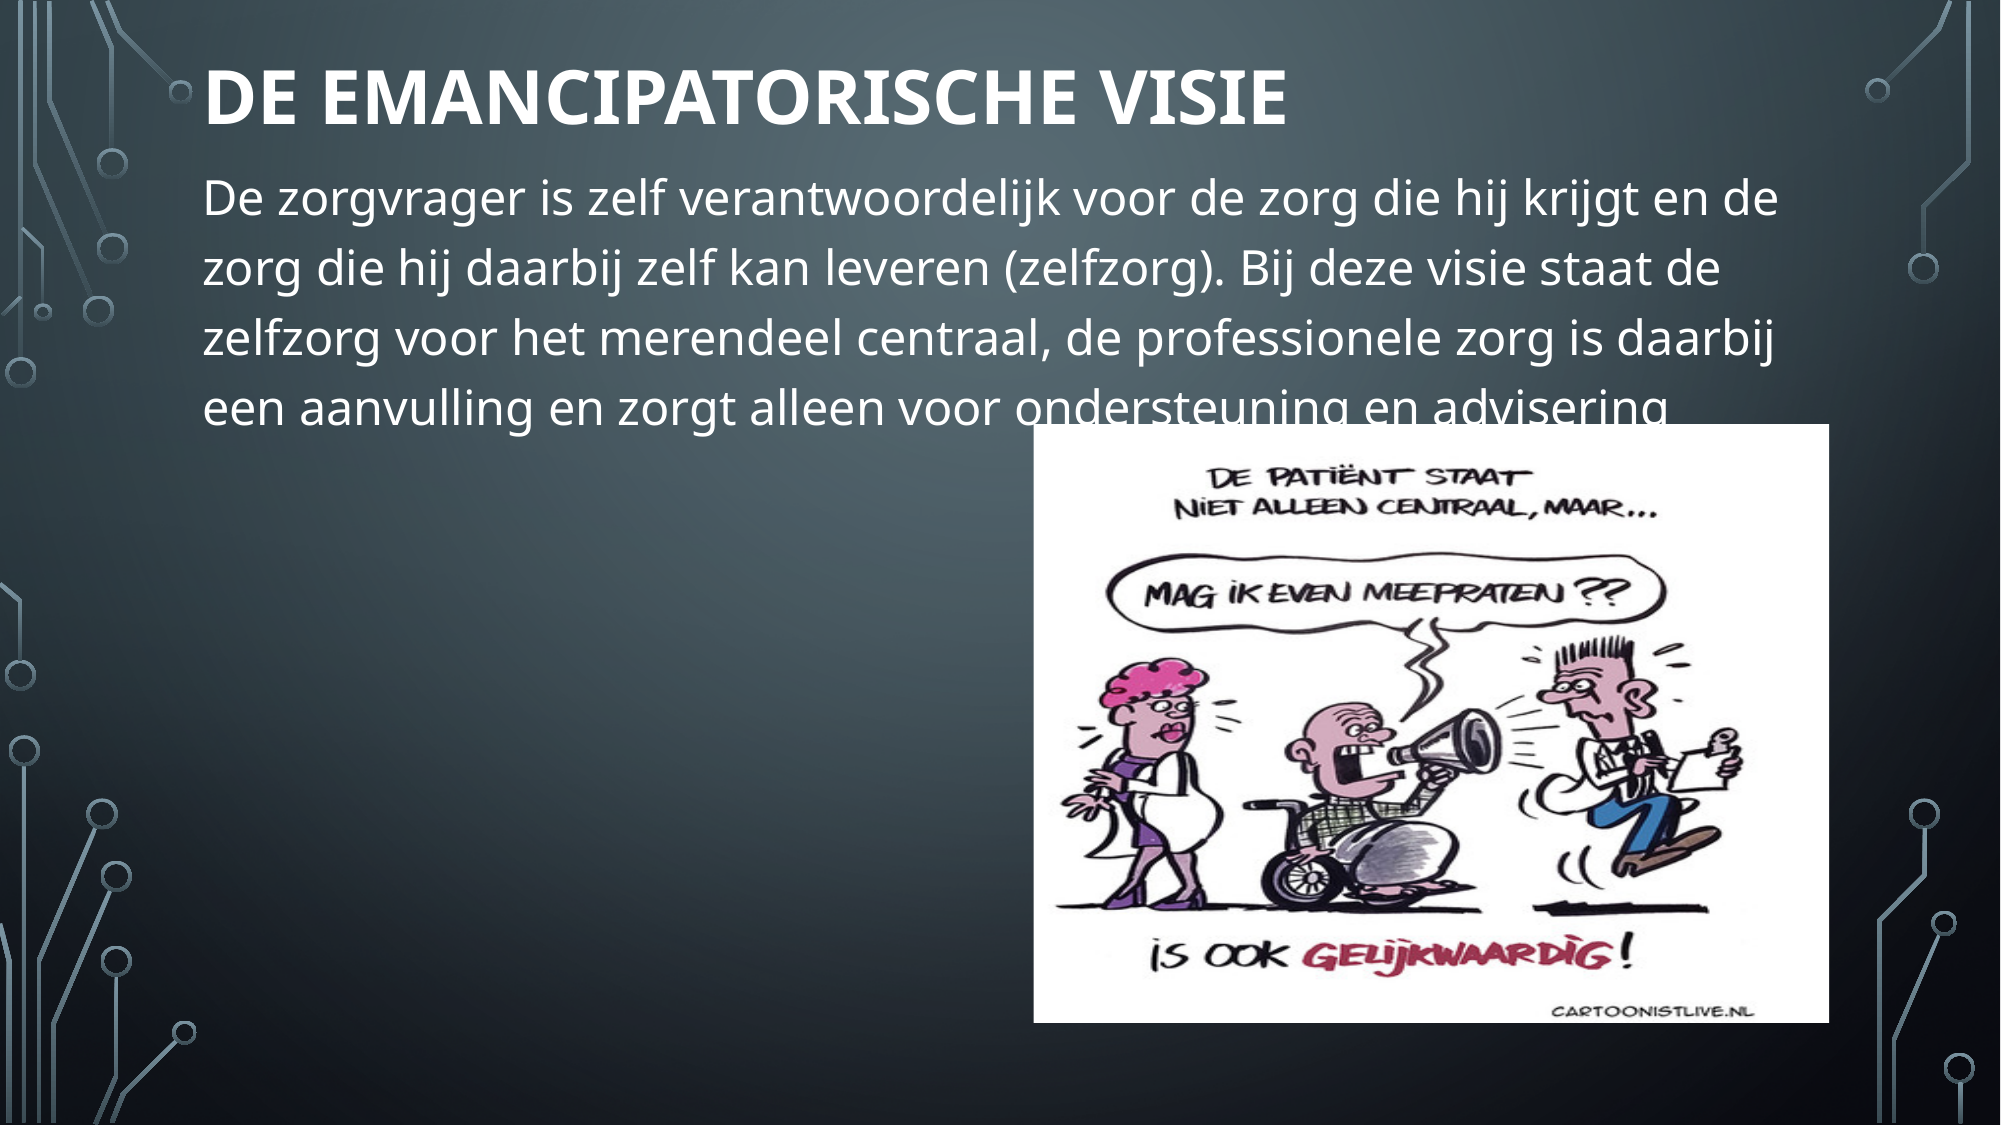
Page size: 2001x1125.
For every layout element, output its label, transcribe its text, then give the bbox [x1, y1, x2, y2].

title DE EMANCIPATORISCHE VISIE [187, 12, 1813, 148]
picture [1033, 424, 1830, 1023]
list De zorgvrager is zelf verantwoordelijk voor de zorg die hij krijgt en de zorg die hij daarbij zelf kan leveren (zelfzorg). Bij deze visie staat de zelfzorg voor het merendeel centraal, de professionele zorg is daarbij een aanvulling en zorgt alleen voor ondersteuning en advisering [187, 148, 1813, 449]
